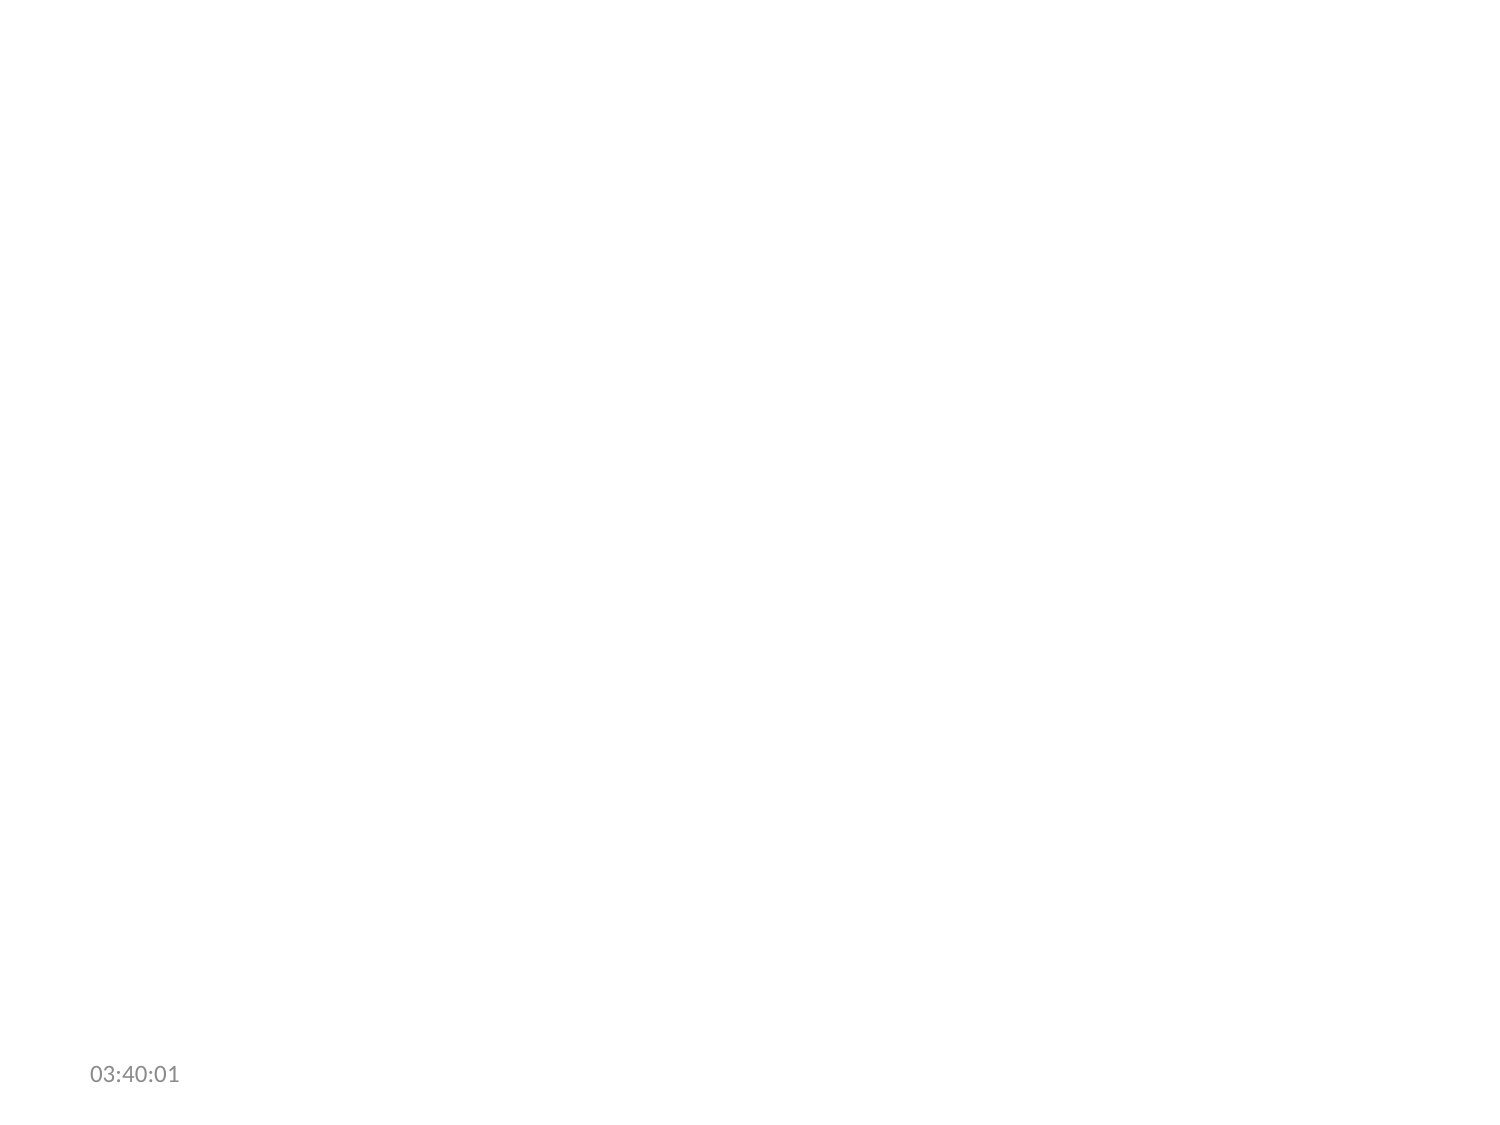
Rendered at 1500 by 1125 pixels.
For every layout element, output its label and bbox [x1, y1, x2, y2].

slide_number [75, 1042, 425, 1103]
